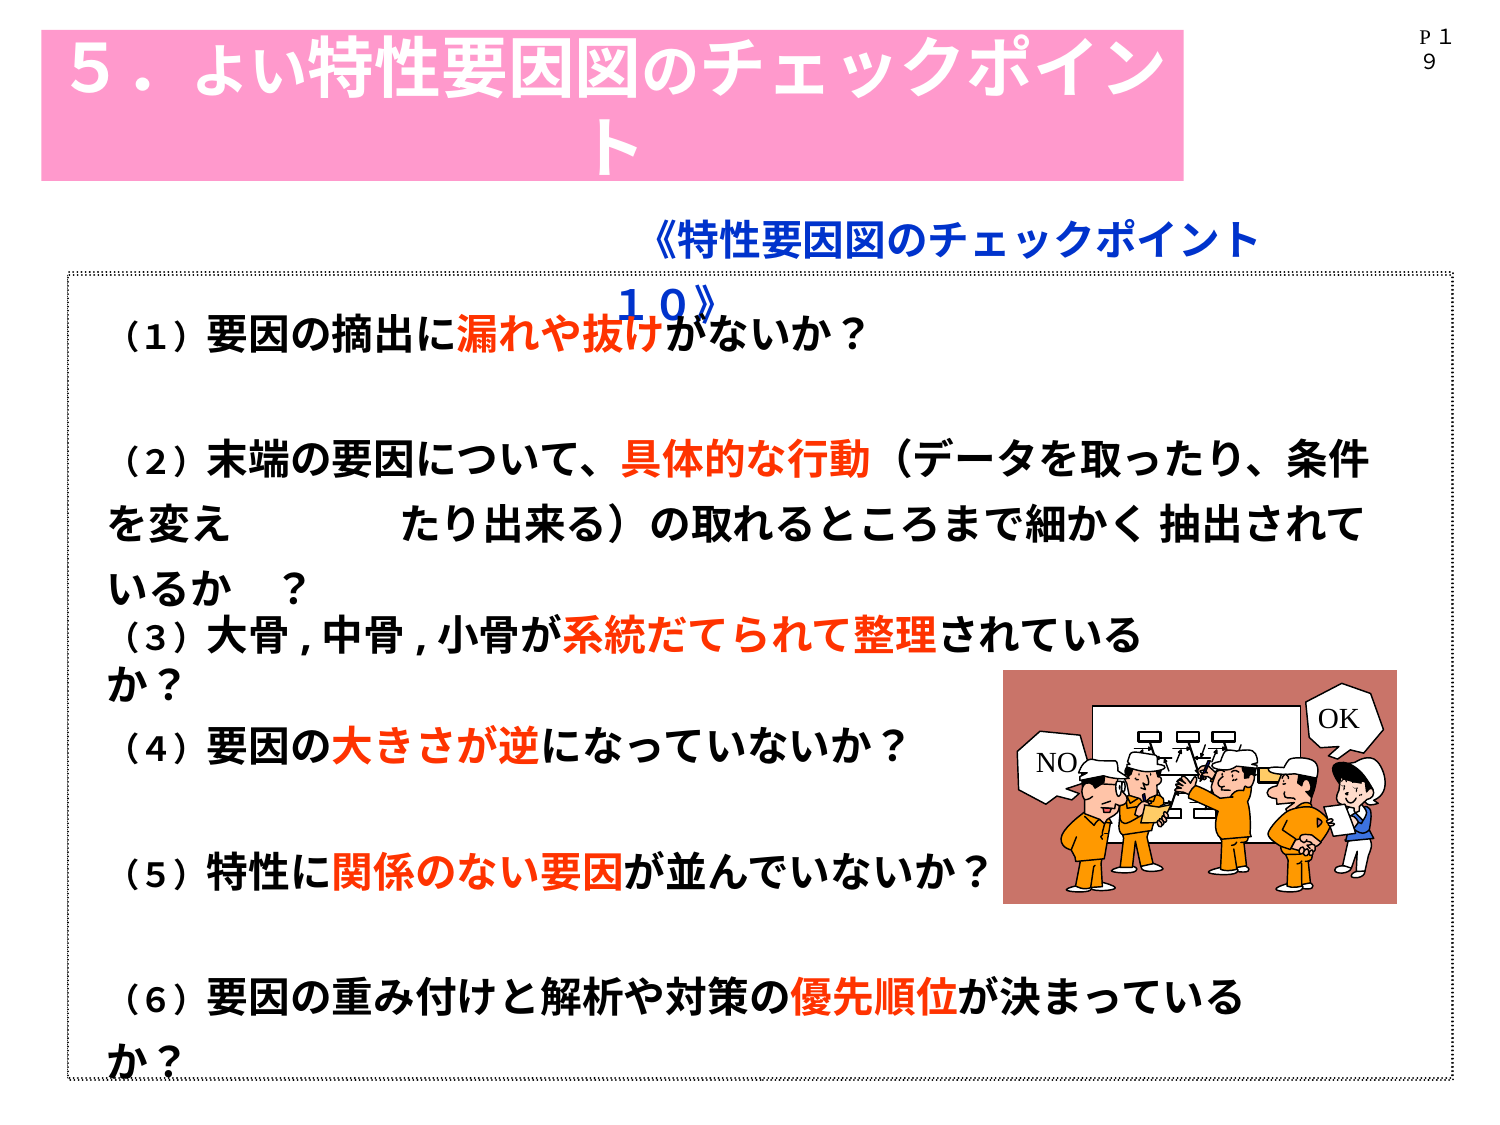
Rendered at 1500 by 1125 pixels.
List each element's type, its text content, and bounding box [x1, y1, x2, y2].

text_box （４）要因の大きさが逆になっていないか？ [91, 717, 997, 777]
text_box （１）要因の摘出に漏れや抜けがないか？ [91, 299, 1264, 365]
picture [1002, 668, 1398, 905]
text_box （６）要因の重み付けと解析や対策の優先順位が決まっているか？ [91, 948, 1300, 1094]
text_box （２）末端の要因について、具体的な行動（データを取ったり、条件を変え たり出来る）の取れるところまで細かく 抽出されているか ？ [91, 410, 1409, 621]
title ５．よい特性要因図のチェックポイント [41, 29, 1184, 181]
text_box P１９ [1404, 16, 1486, 82]
text_box 《特性要因図のチェックポイント １０》 [596, 191, 1348, 337]
text_box （５）特性に関係のない要因が並んでいないか？ [91, 822, 997, 903]
text_box [67, 274, 1452, 1079]
text_box （３）大骨,中骨,小骨が系統だてられて整理されているか？ [91, 621, 1189, 717]
